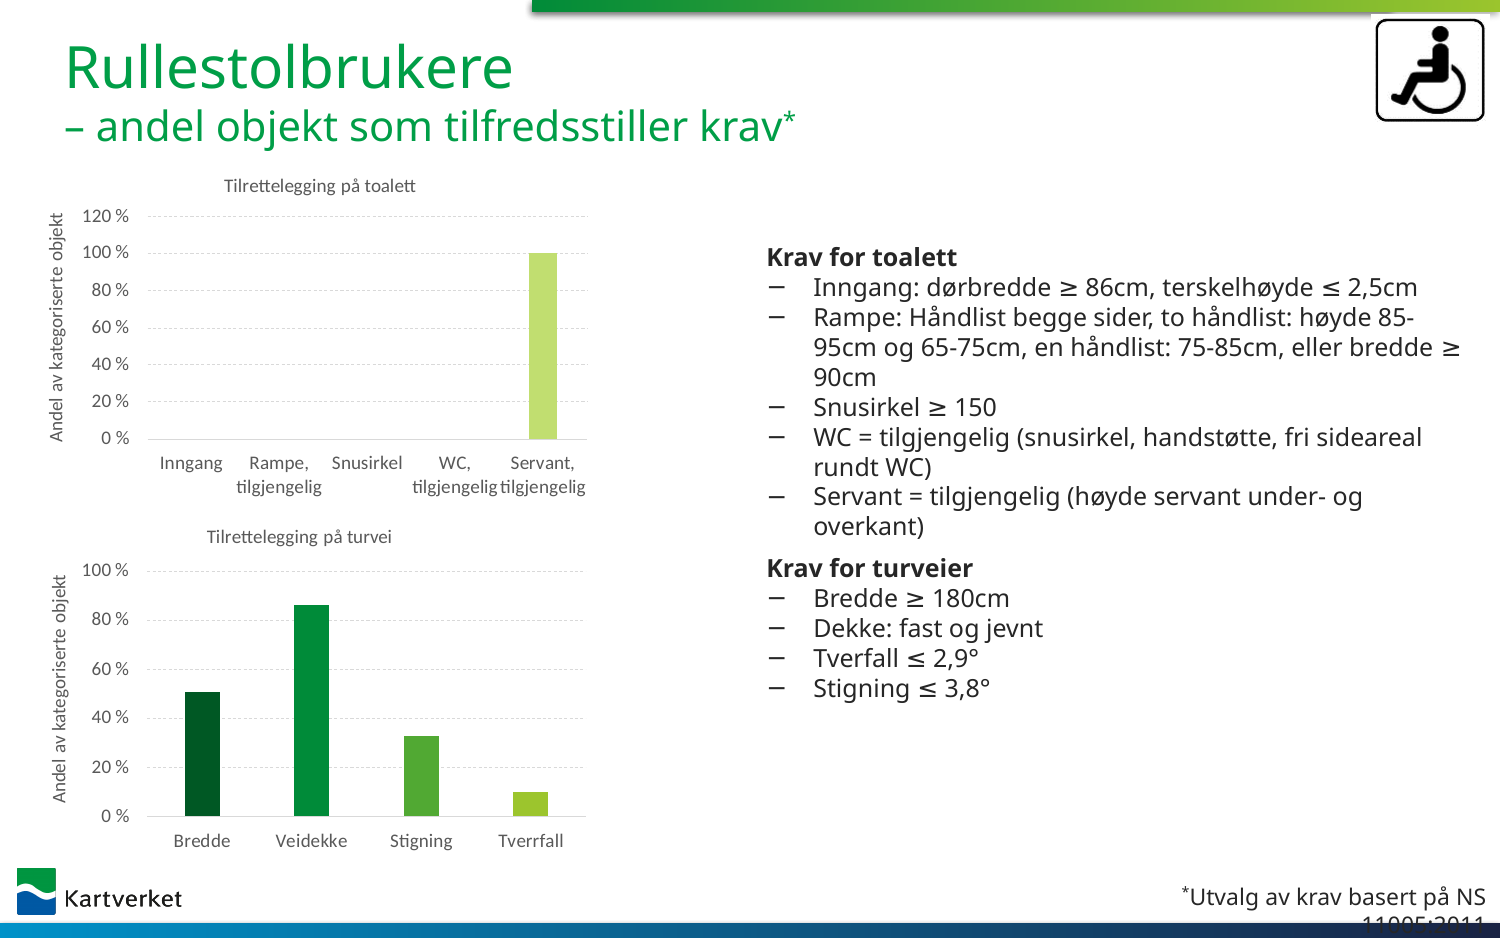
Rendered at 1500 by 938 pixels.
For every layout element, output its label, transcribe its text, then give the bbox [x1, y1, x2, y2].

text_box Rullestolbrukere – andel objekt som tilfredsstiller krav* [49, 14, 1431, 158]
text_box Krav for toalett Inngang: dørbredde ≥ 86cm, terskelhøyde ≤ 2,5cm Rampe: Håndlist begge sider, to håndlist: høyde 85-95cm og 65-75cm, en håndlist: 75-85cm, eller bredde ≥ 90cm Snusirkel ≥ 150 WC = tilgjengelig (snusirkel, handstøtte, fri sideareal rundt WC) Servant = tilgjengelig (høyde servant under- og overkant) [751, 234, 1483, 545]
picture [1371, 13, 1491, 127]
text_box Krav for turveier Bredde ≥ 180cm Dekke: fast og jevnt Tverfall ≤ 2,9° Stigning ≤ 3,8° [751, 545, 1483, 710]
picture [41, 520, 597, 859]
picture [41, 166, 598, 505]
text_box *Utvalg av krav basert på NS 11005:2011 [1068, 873, 1500, 938]
